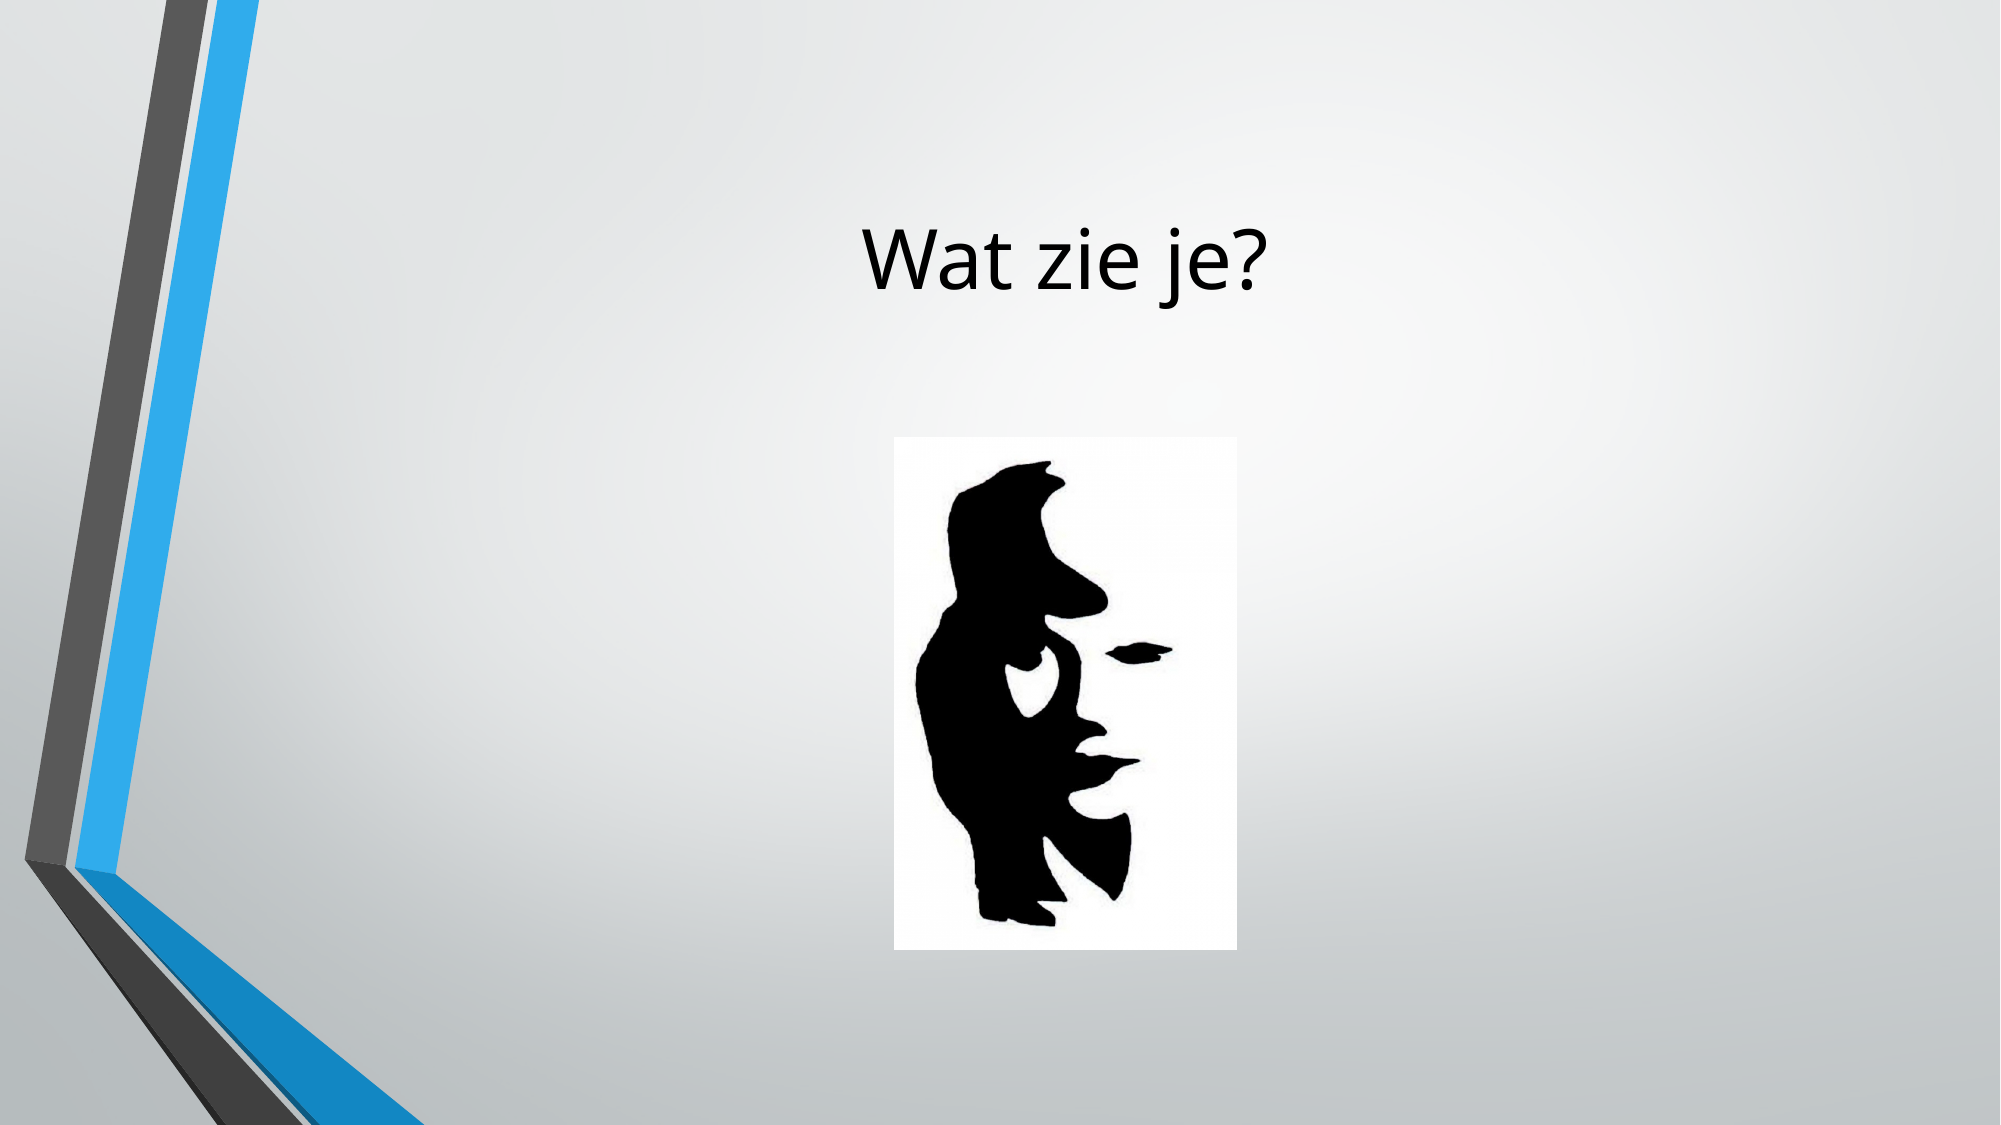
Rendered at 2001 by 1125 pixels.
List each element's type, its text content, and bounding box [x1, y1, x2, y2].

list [894, 437, 1237, 951]
title Wat zie je? [243, 112, 1887, 400]
